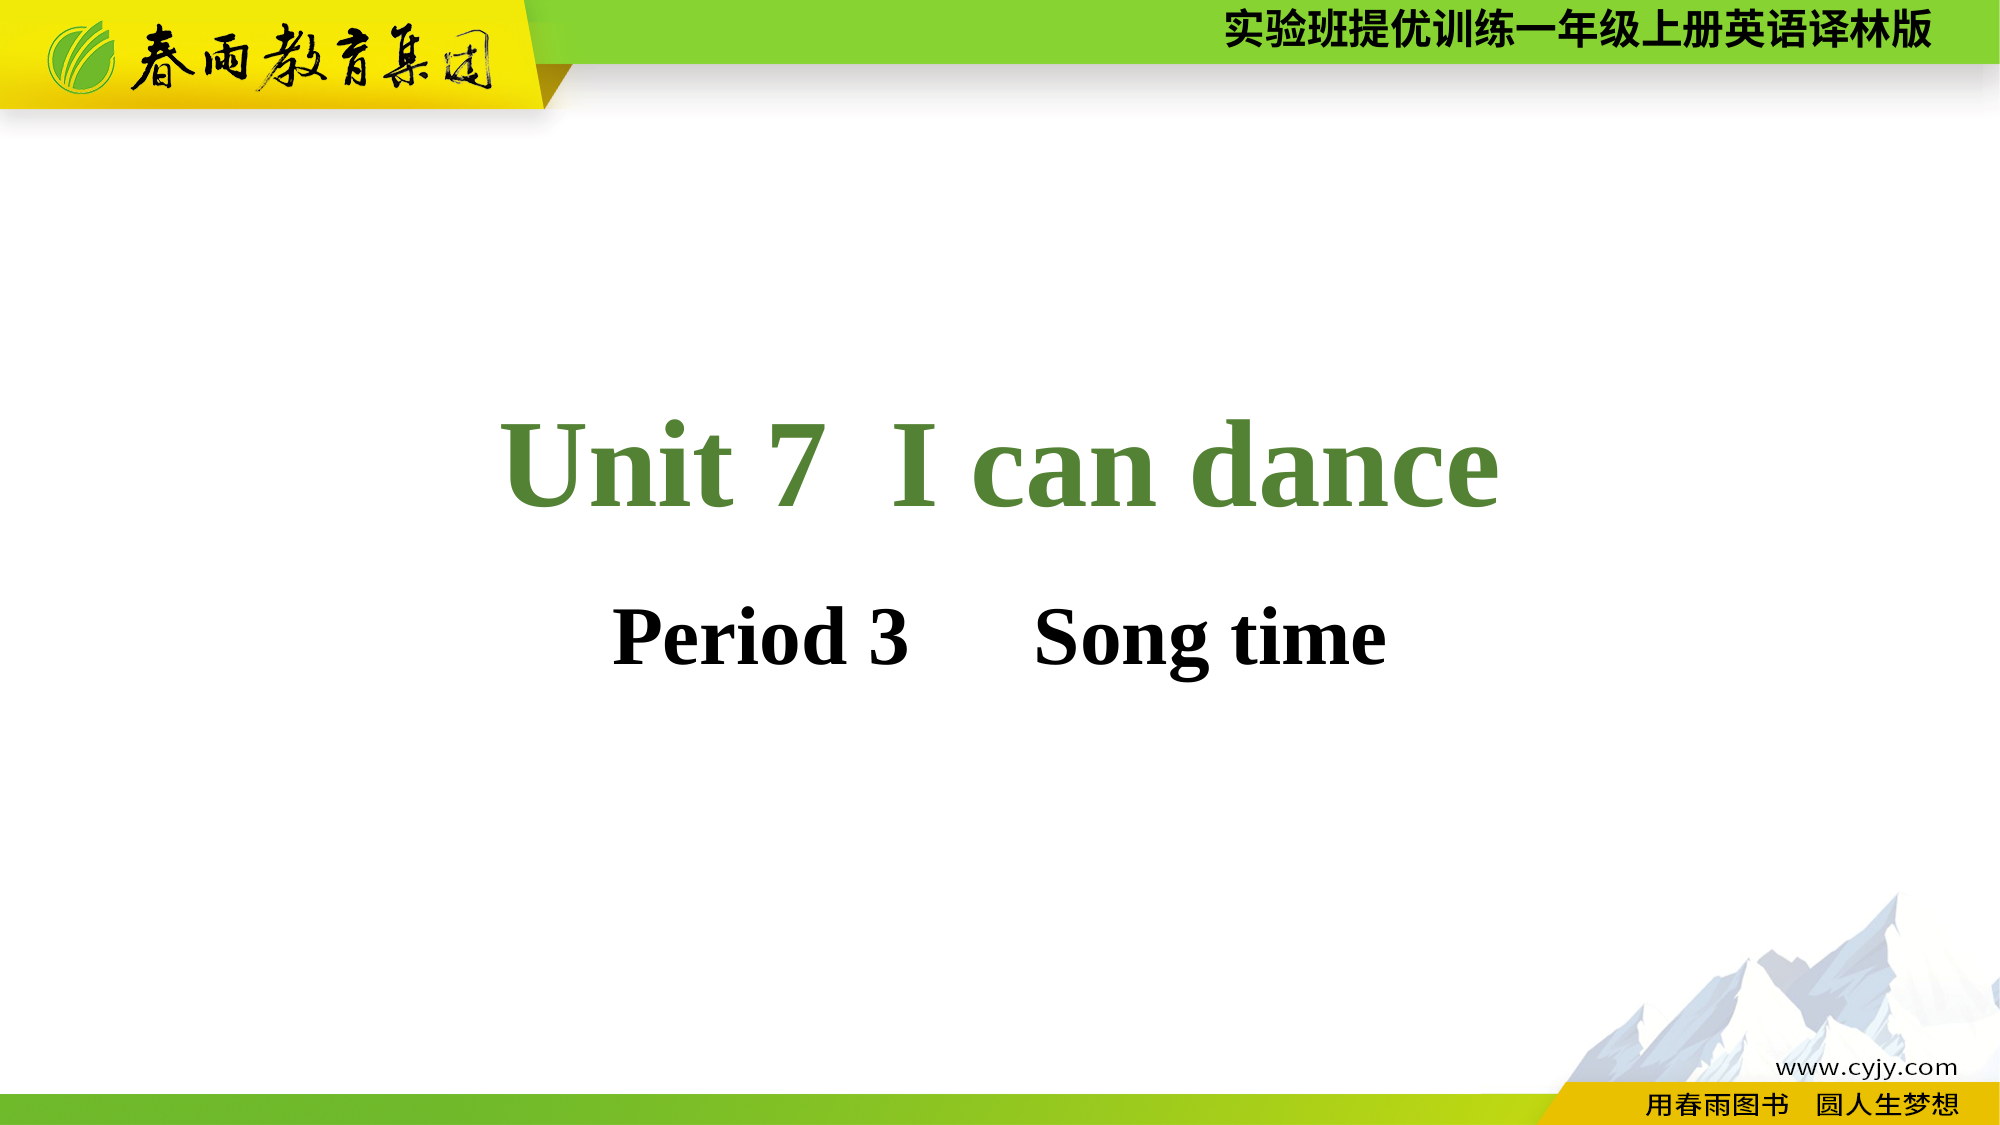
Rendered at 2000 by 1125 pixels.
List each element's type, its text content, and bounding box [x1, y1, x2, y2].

picture [0, 689, 2000, 1125]
text_box Unit 7 I can dance Period 3 Song time [0, 298, 2000, 689]
picture [0, 0, 2000, 298]
